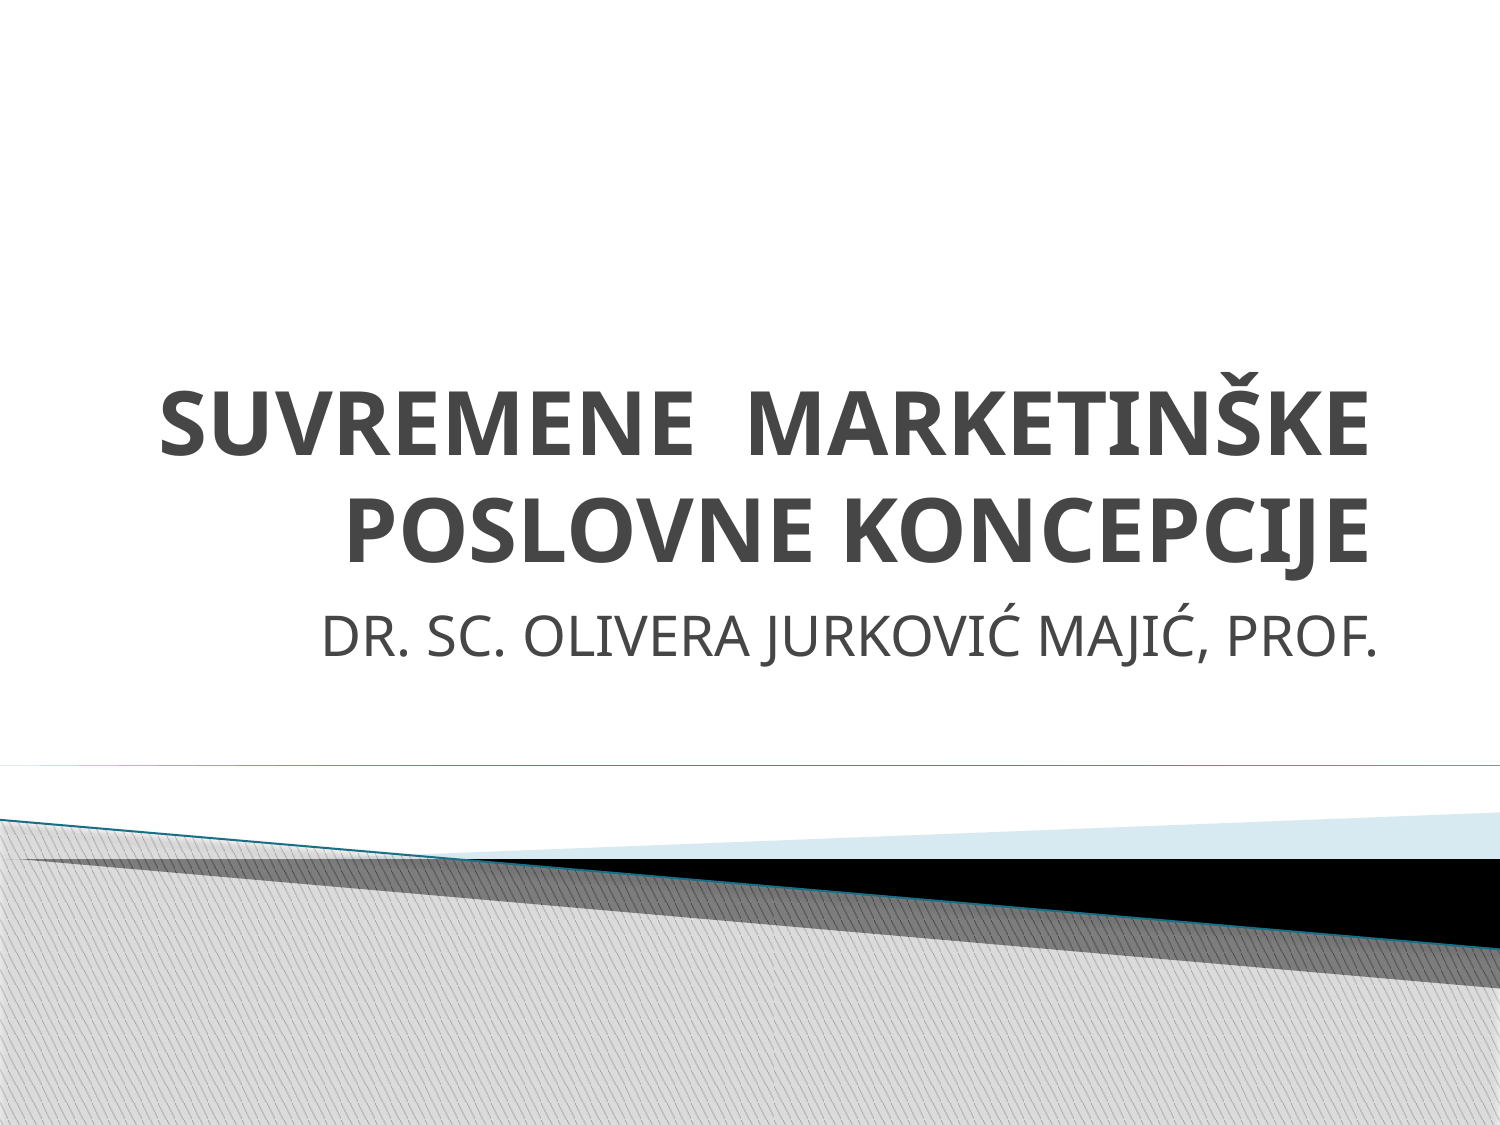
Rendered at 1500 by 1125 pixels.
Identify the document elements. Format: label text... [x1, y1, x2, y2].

title SUVREMENE MARKETINŠKE POSLOVNE KONCEPCIJE [112, 287, 1388, 588]
picture [5, 859, 1500, 989]
subtitle DR. SC. OLIVERA JURKOVIĆ MAJIĆ, PROF. [112, 592, 1388, 790]
